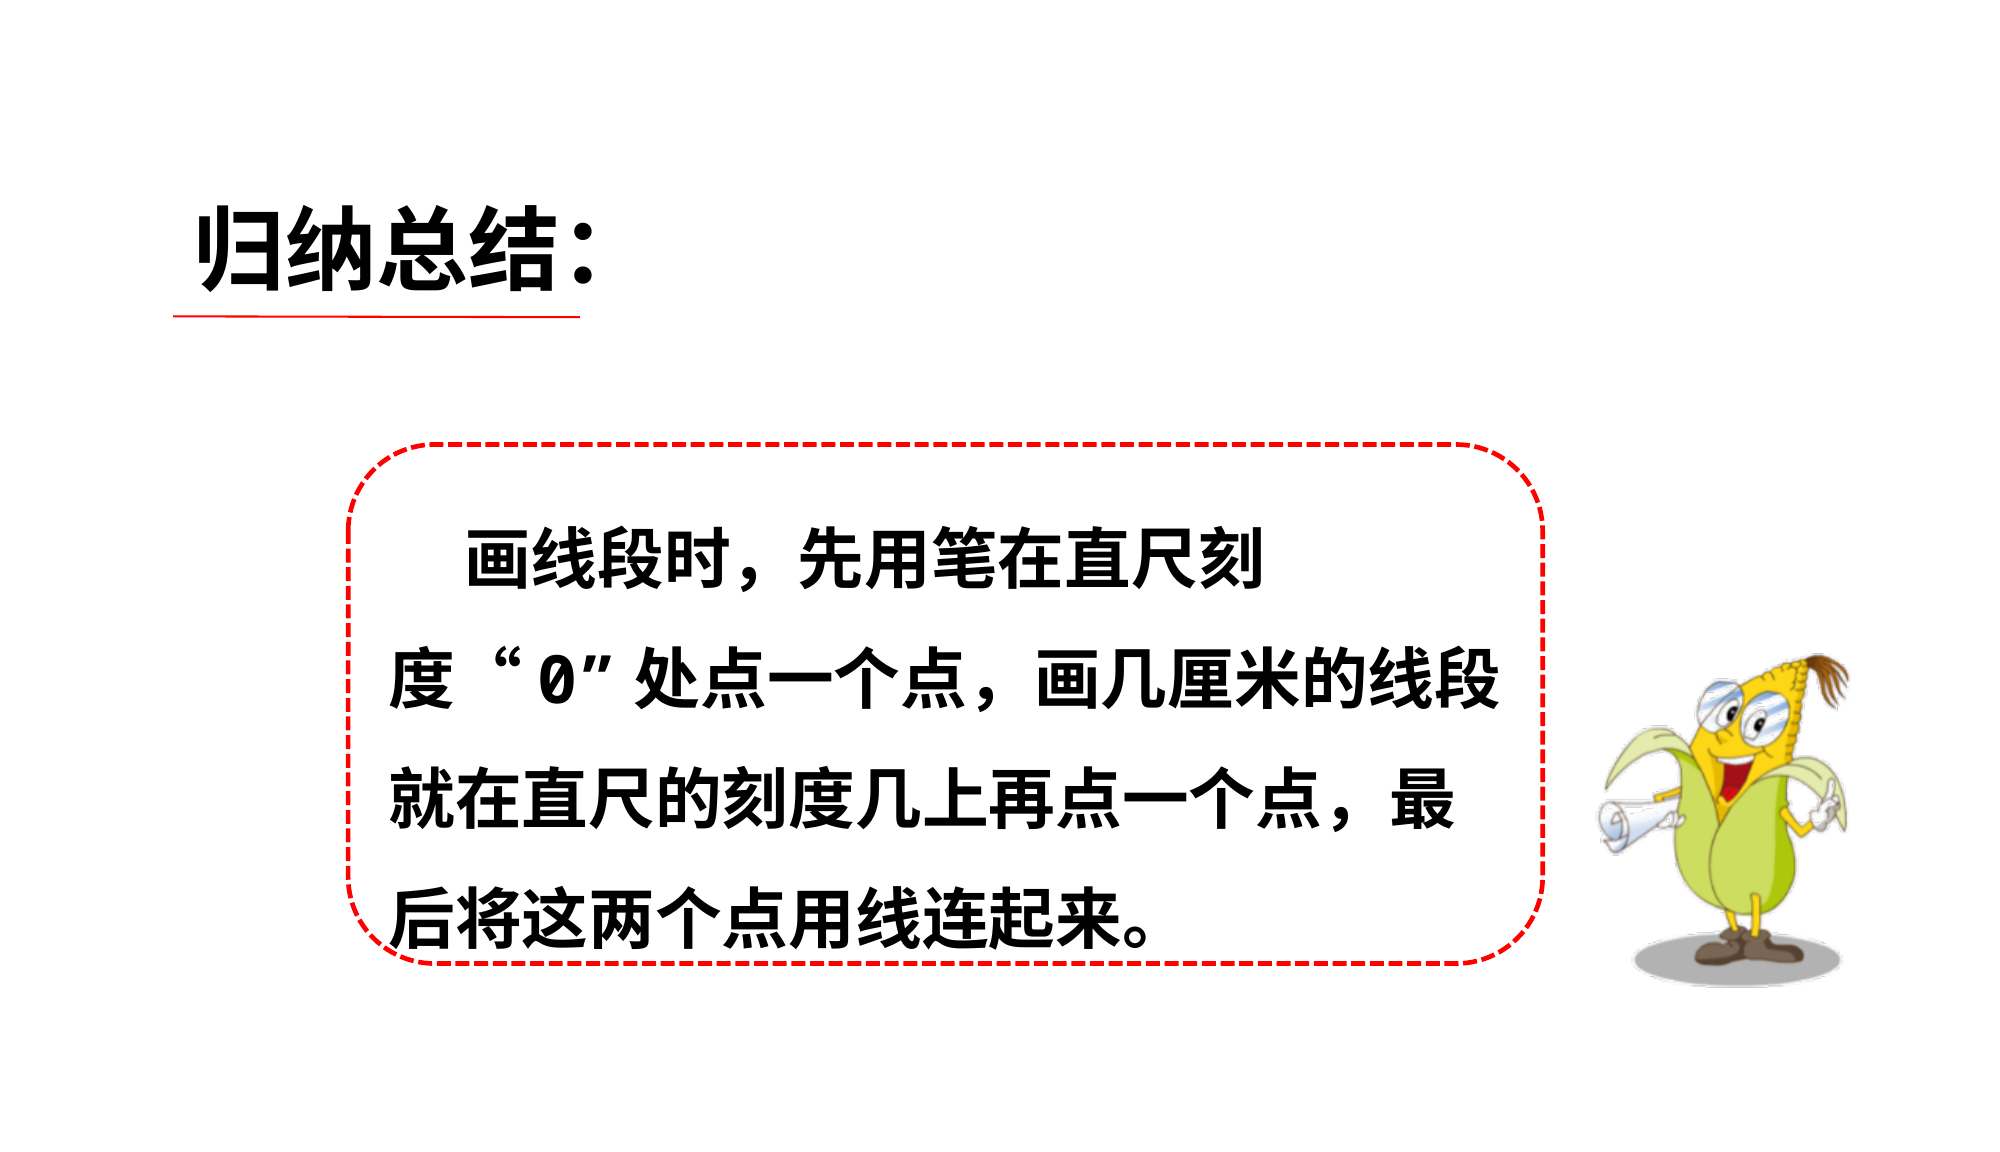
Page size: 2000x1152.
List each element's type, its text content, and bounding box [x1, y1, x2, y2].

text_box 归纳总结： [173, 182, 673, 313]
picture [1593, 652, 1855, 991]
text_box 画线段时，先用笔在直尺刻度“0”处点一个点，画几厘米的线段就在直尺的刻度几上再点一个点，最后将这两个点用线连起来。 [348, 444, 1543, 964]
